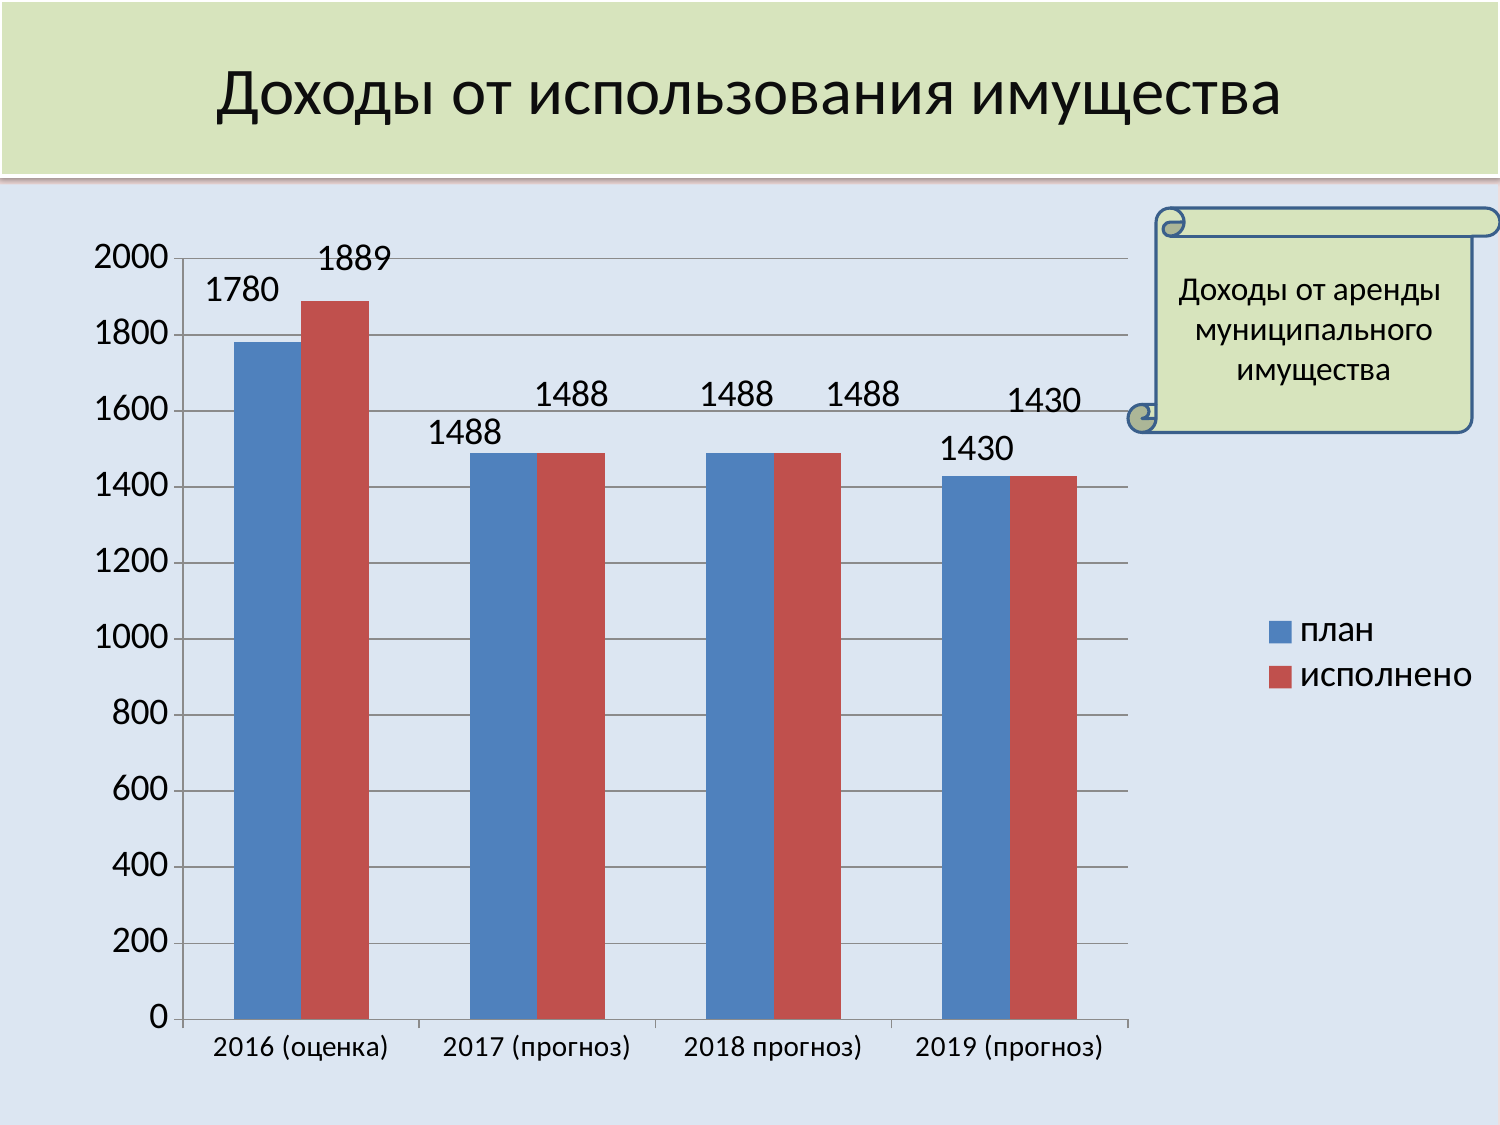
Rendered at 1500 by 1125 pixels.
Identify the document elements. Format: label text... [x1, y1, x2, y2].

title Доходы от использования имущества [0, 0, 1500, 178]
chart [0, 184, 1499, 1125]
